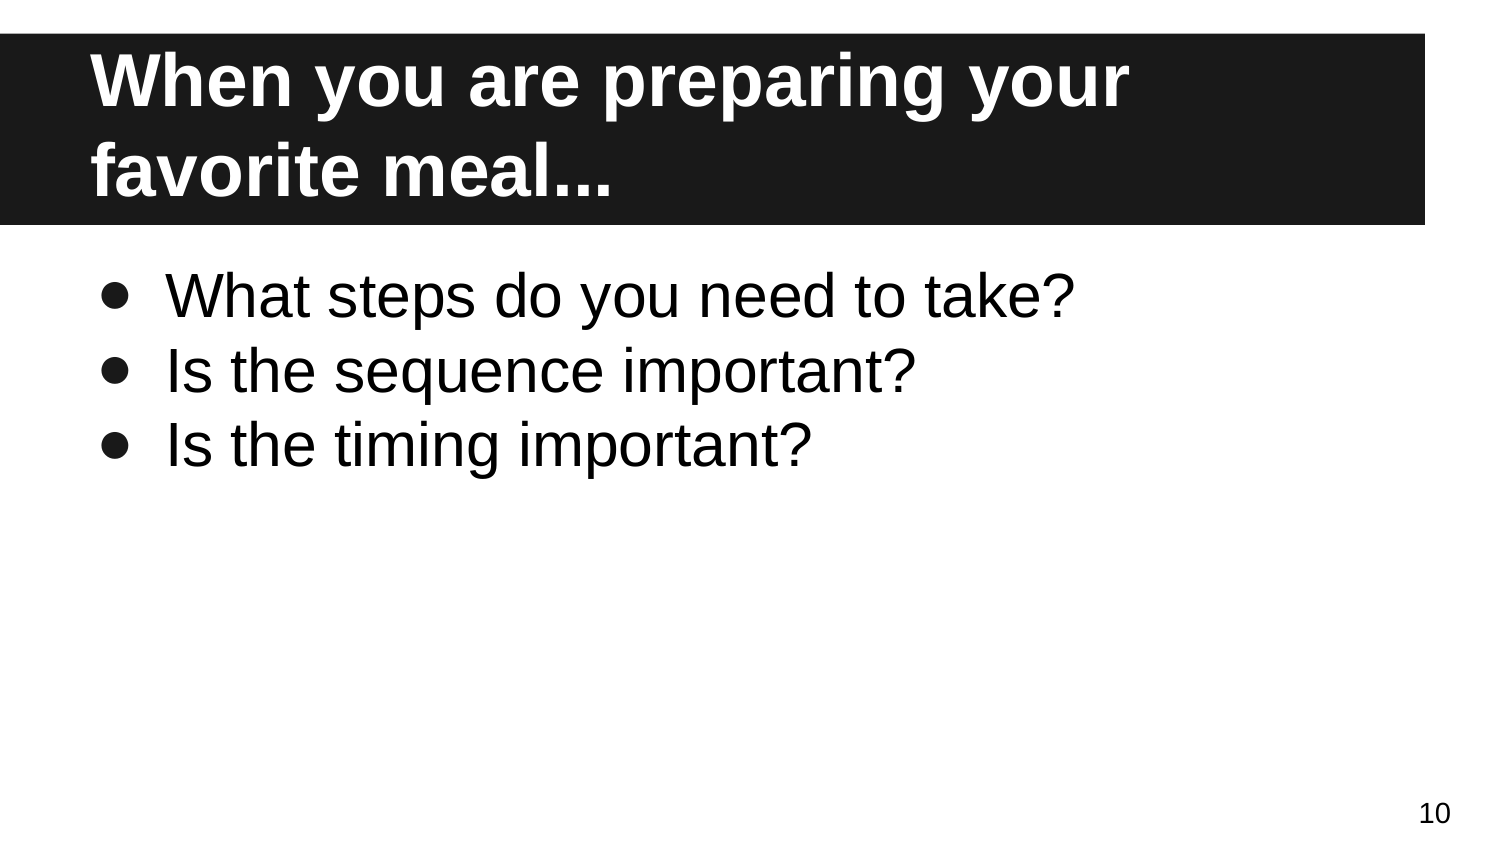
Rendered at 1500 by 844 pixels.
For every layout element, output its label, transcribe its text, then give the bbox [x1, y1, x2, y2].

list What steps do you need to take? Is the sequence important? Is the timing important? [75, 239, 1425, 808]
title When you are preparing your favorite meal... [75, 38, 1425, 227]
slide_number 10 [1403, 779, 1494, 844]
